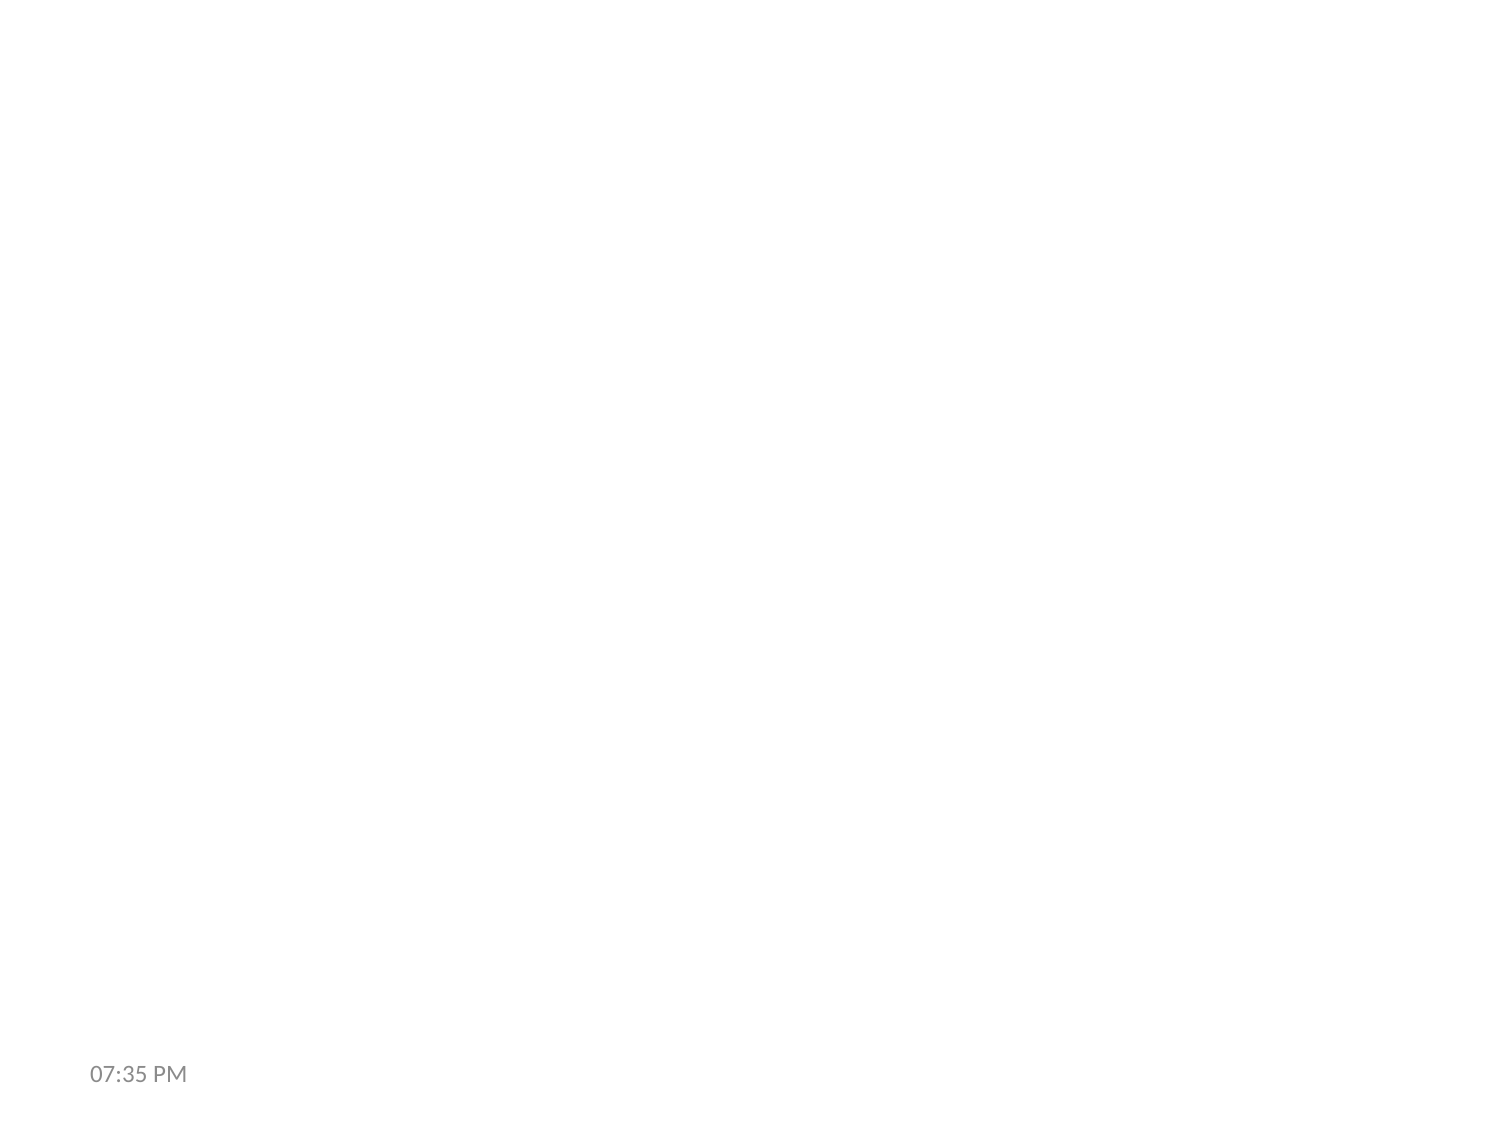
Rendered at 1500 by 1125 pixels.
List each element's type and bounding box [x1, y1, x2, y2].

slide_number [75, 1042, 425, 1103]
